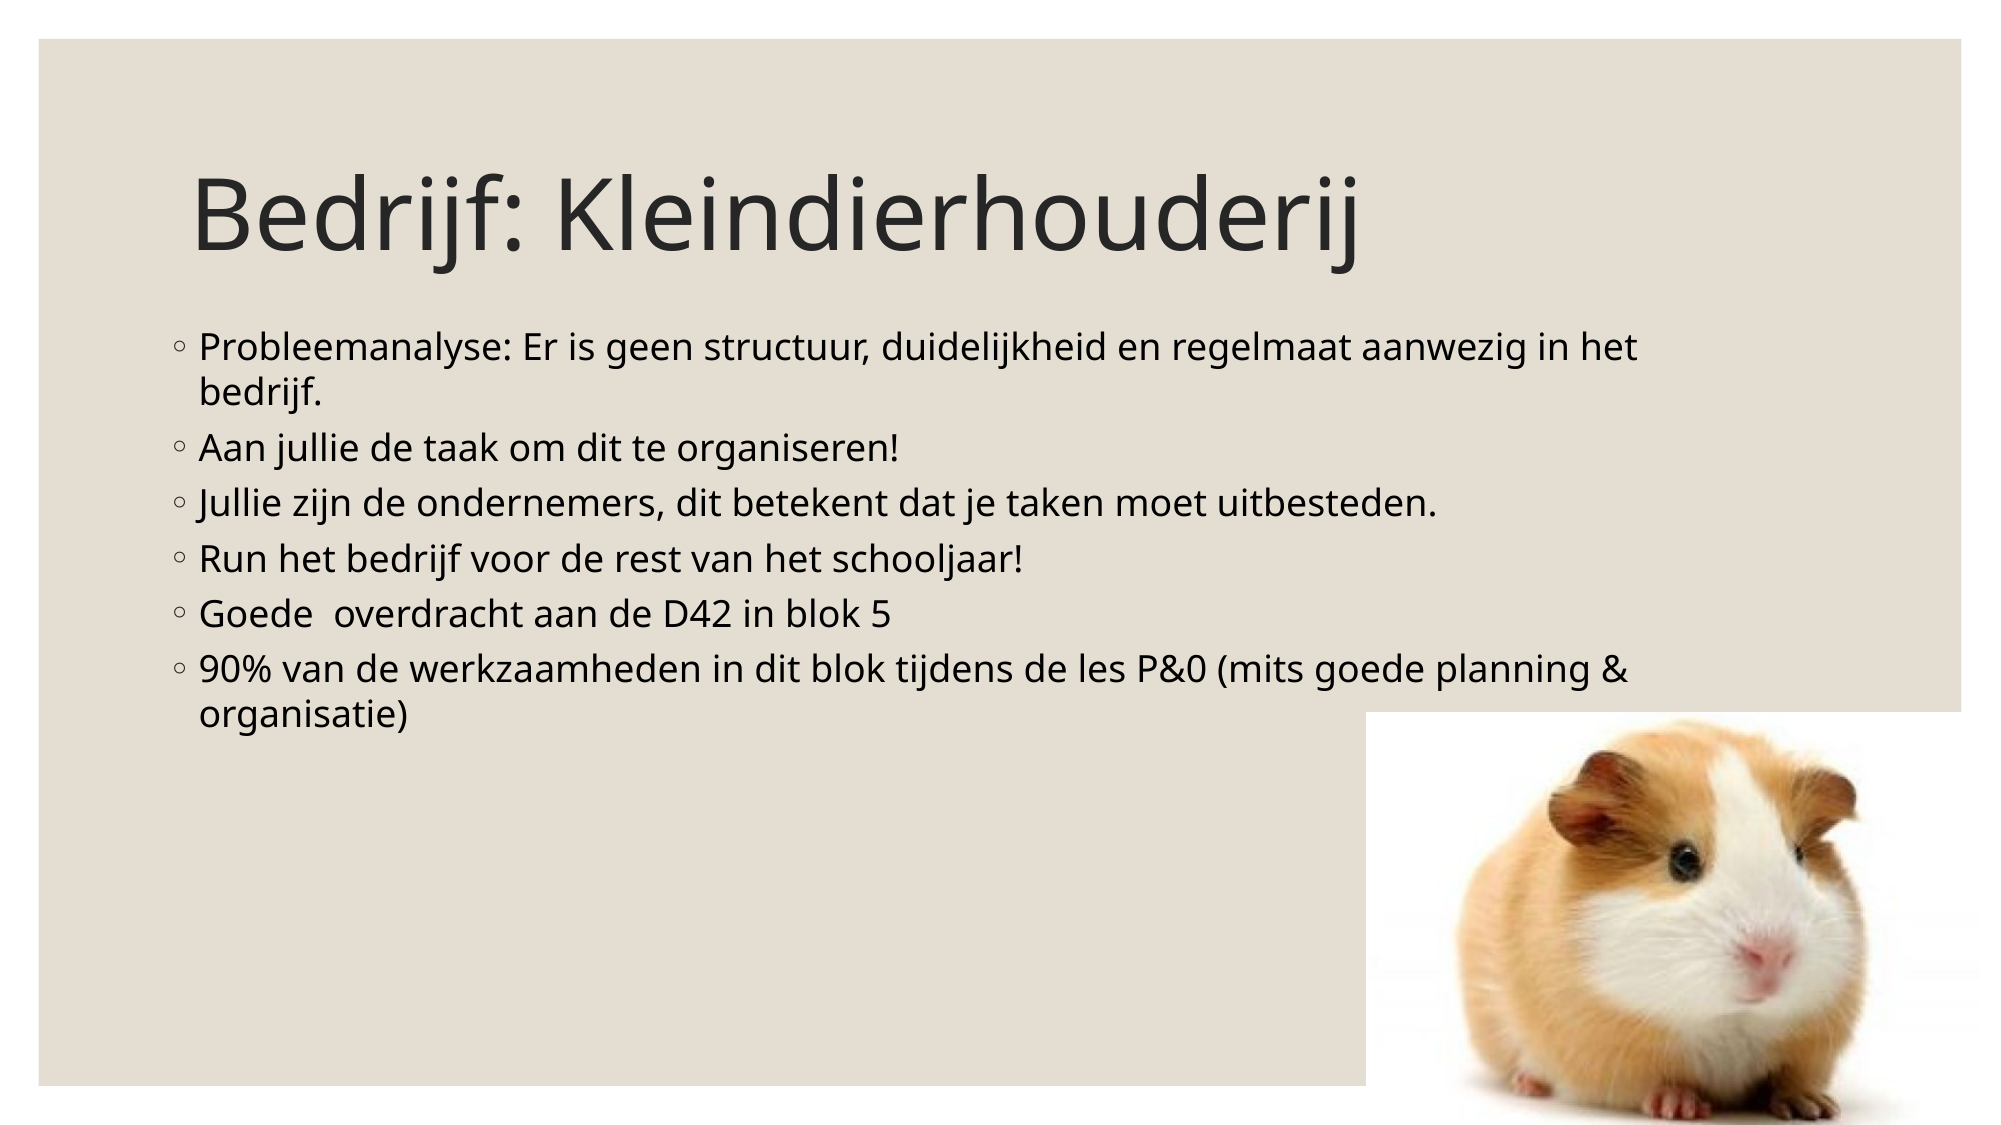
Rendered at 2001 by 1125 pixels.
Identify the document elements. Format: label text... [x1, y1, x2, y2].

title Bedrijf: Kleindierhouderij [174, 105, 1825, 331]
picture [1366, 712, 1980, 1125]
list Probleemanalyse: Er is geen structuur, duidelijkheid en regelmaat aanwezig in het bedrijf. Aan jullie de taak om dit te organiseren! Jullie zijn de ondernemers, dit betekent dat je taken moet uitbesteden. Run het bedrijf voor de rest van het schooljaar! Goede overdracht aan de D42 in blok 5 90% van de werkzaamheden in dit blok tijdens de les P&0 (mits goede planning & organisatie) [108, 315, 1759, 961]
